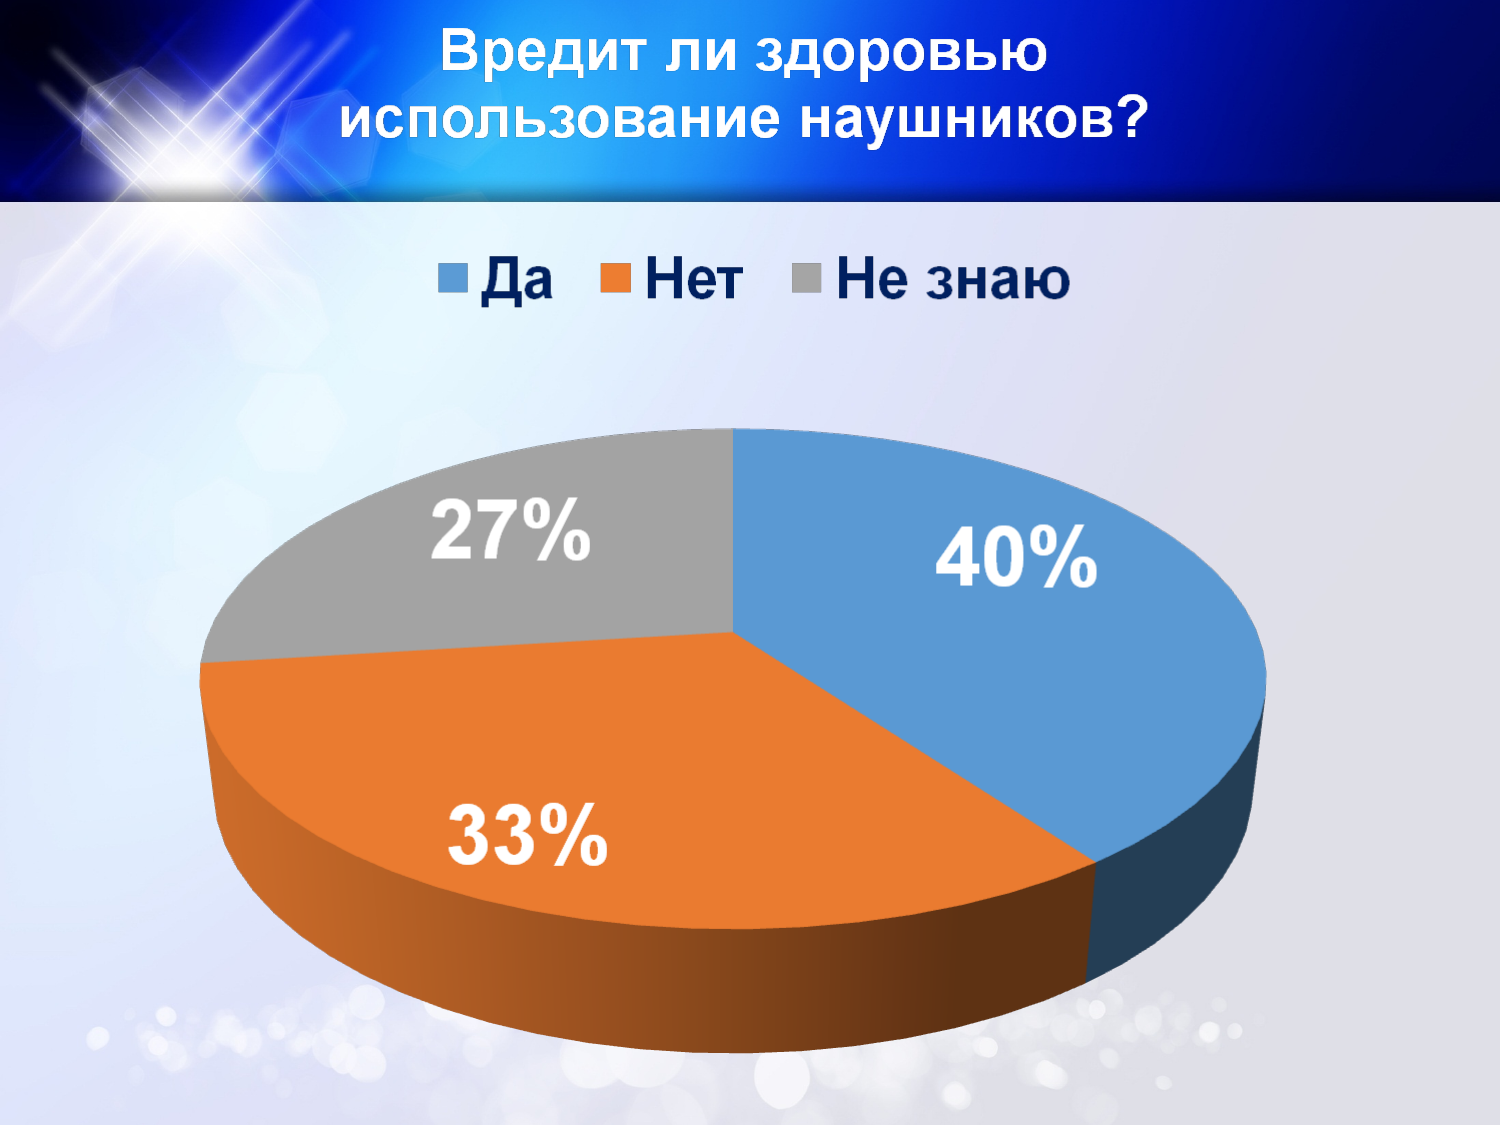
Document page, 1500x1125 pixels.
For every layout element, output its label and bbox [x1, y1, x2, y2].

picture [0, 0, 1500, 1125]
text_box [81, 0, 1405, 1064]
